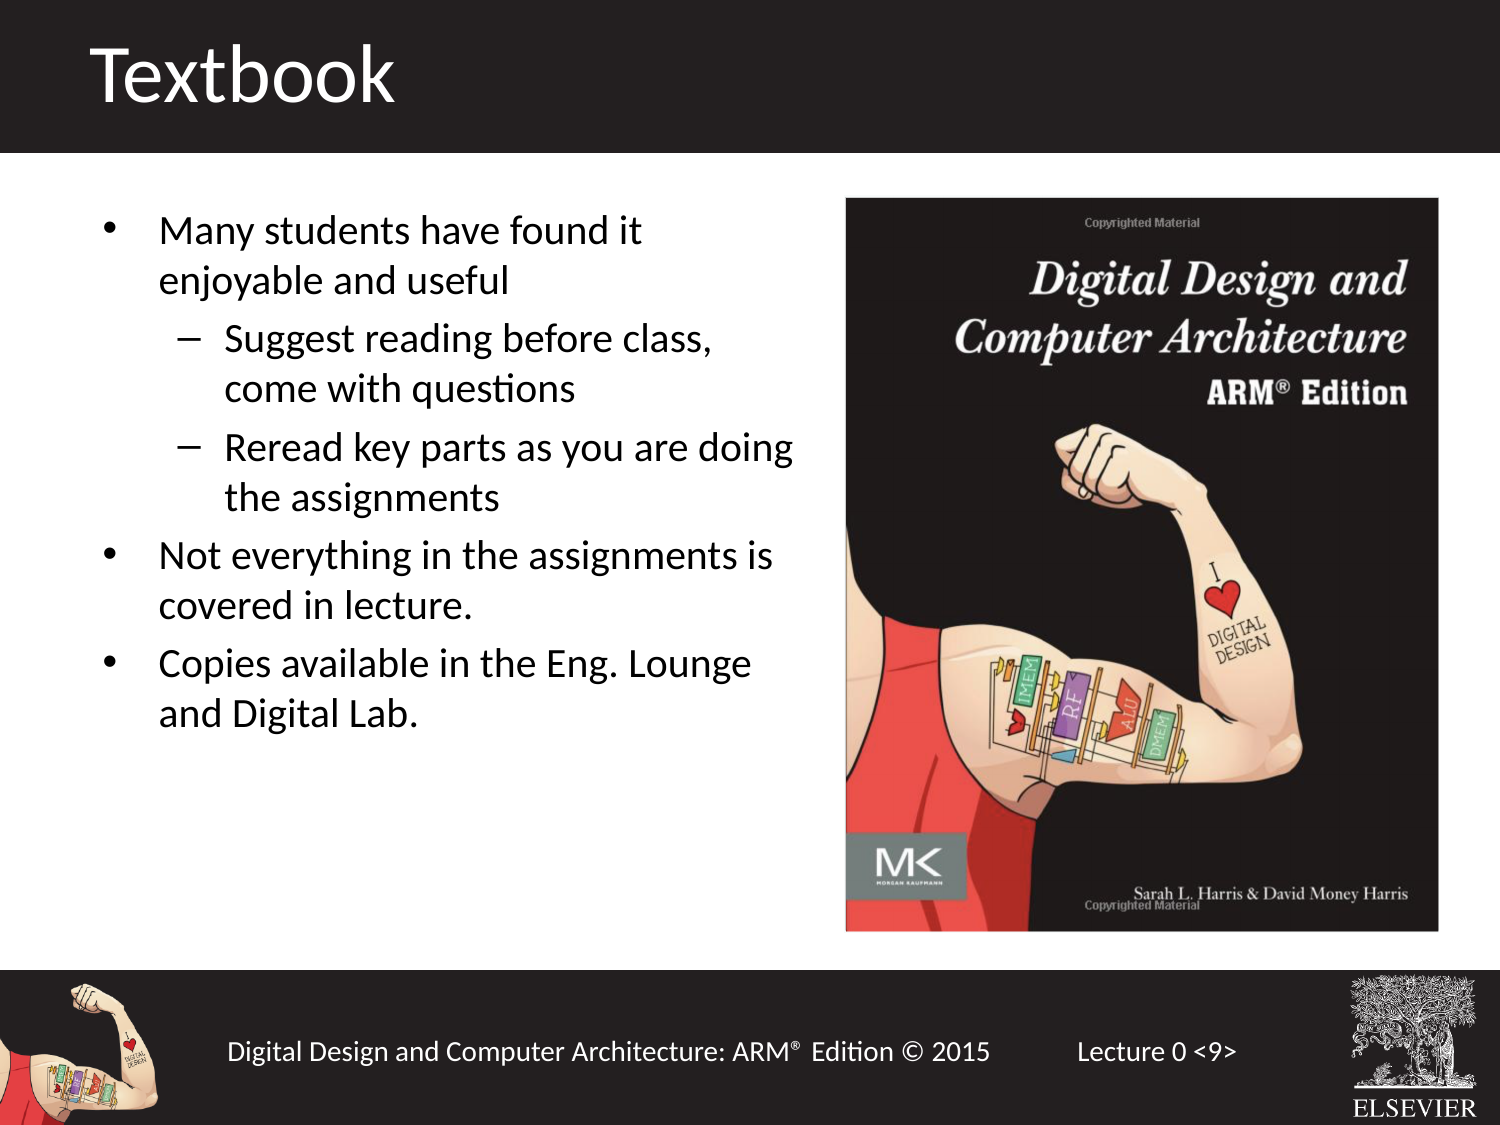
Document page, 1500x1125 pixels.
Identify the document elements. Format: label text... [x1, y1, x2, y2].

list Many students have found it enjoyable and useful Suggest reading before class, come with questions Reread key parts as you are doing the assignments Not everything in the assignments is covered in lecture. Copies available in the Eng. Lounge and Digital Lab. [87, 195, 813, 938]
picture [843, 194, 1440, 933]
picture [1350, 974, 1477, 1117]
picture [0, 979, 163, 1125]
text_box Textbook [74, 11, 1438, 126]
